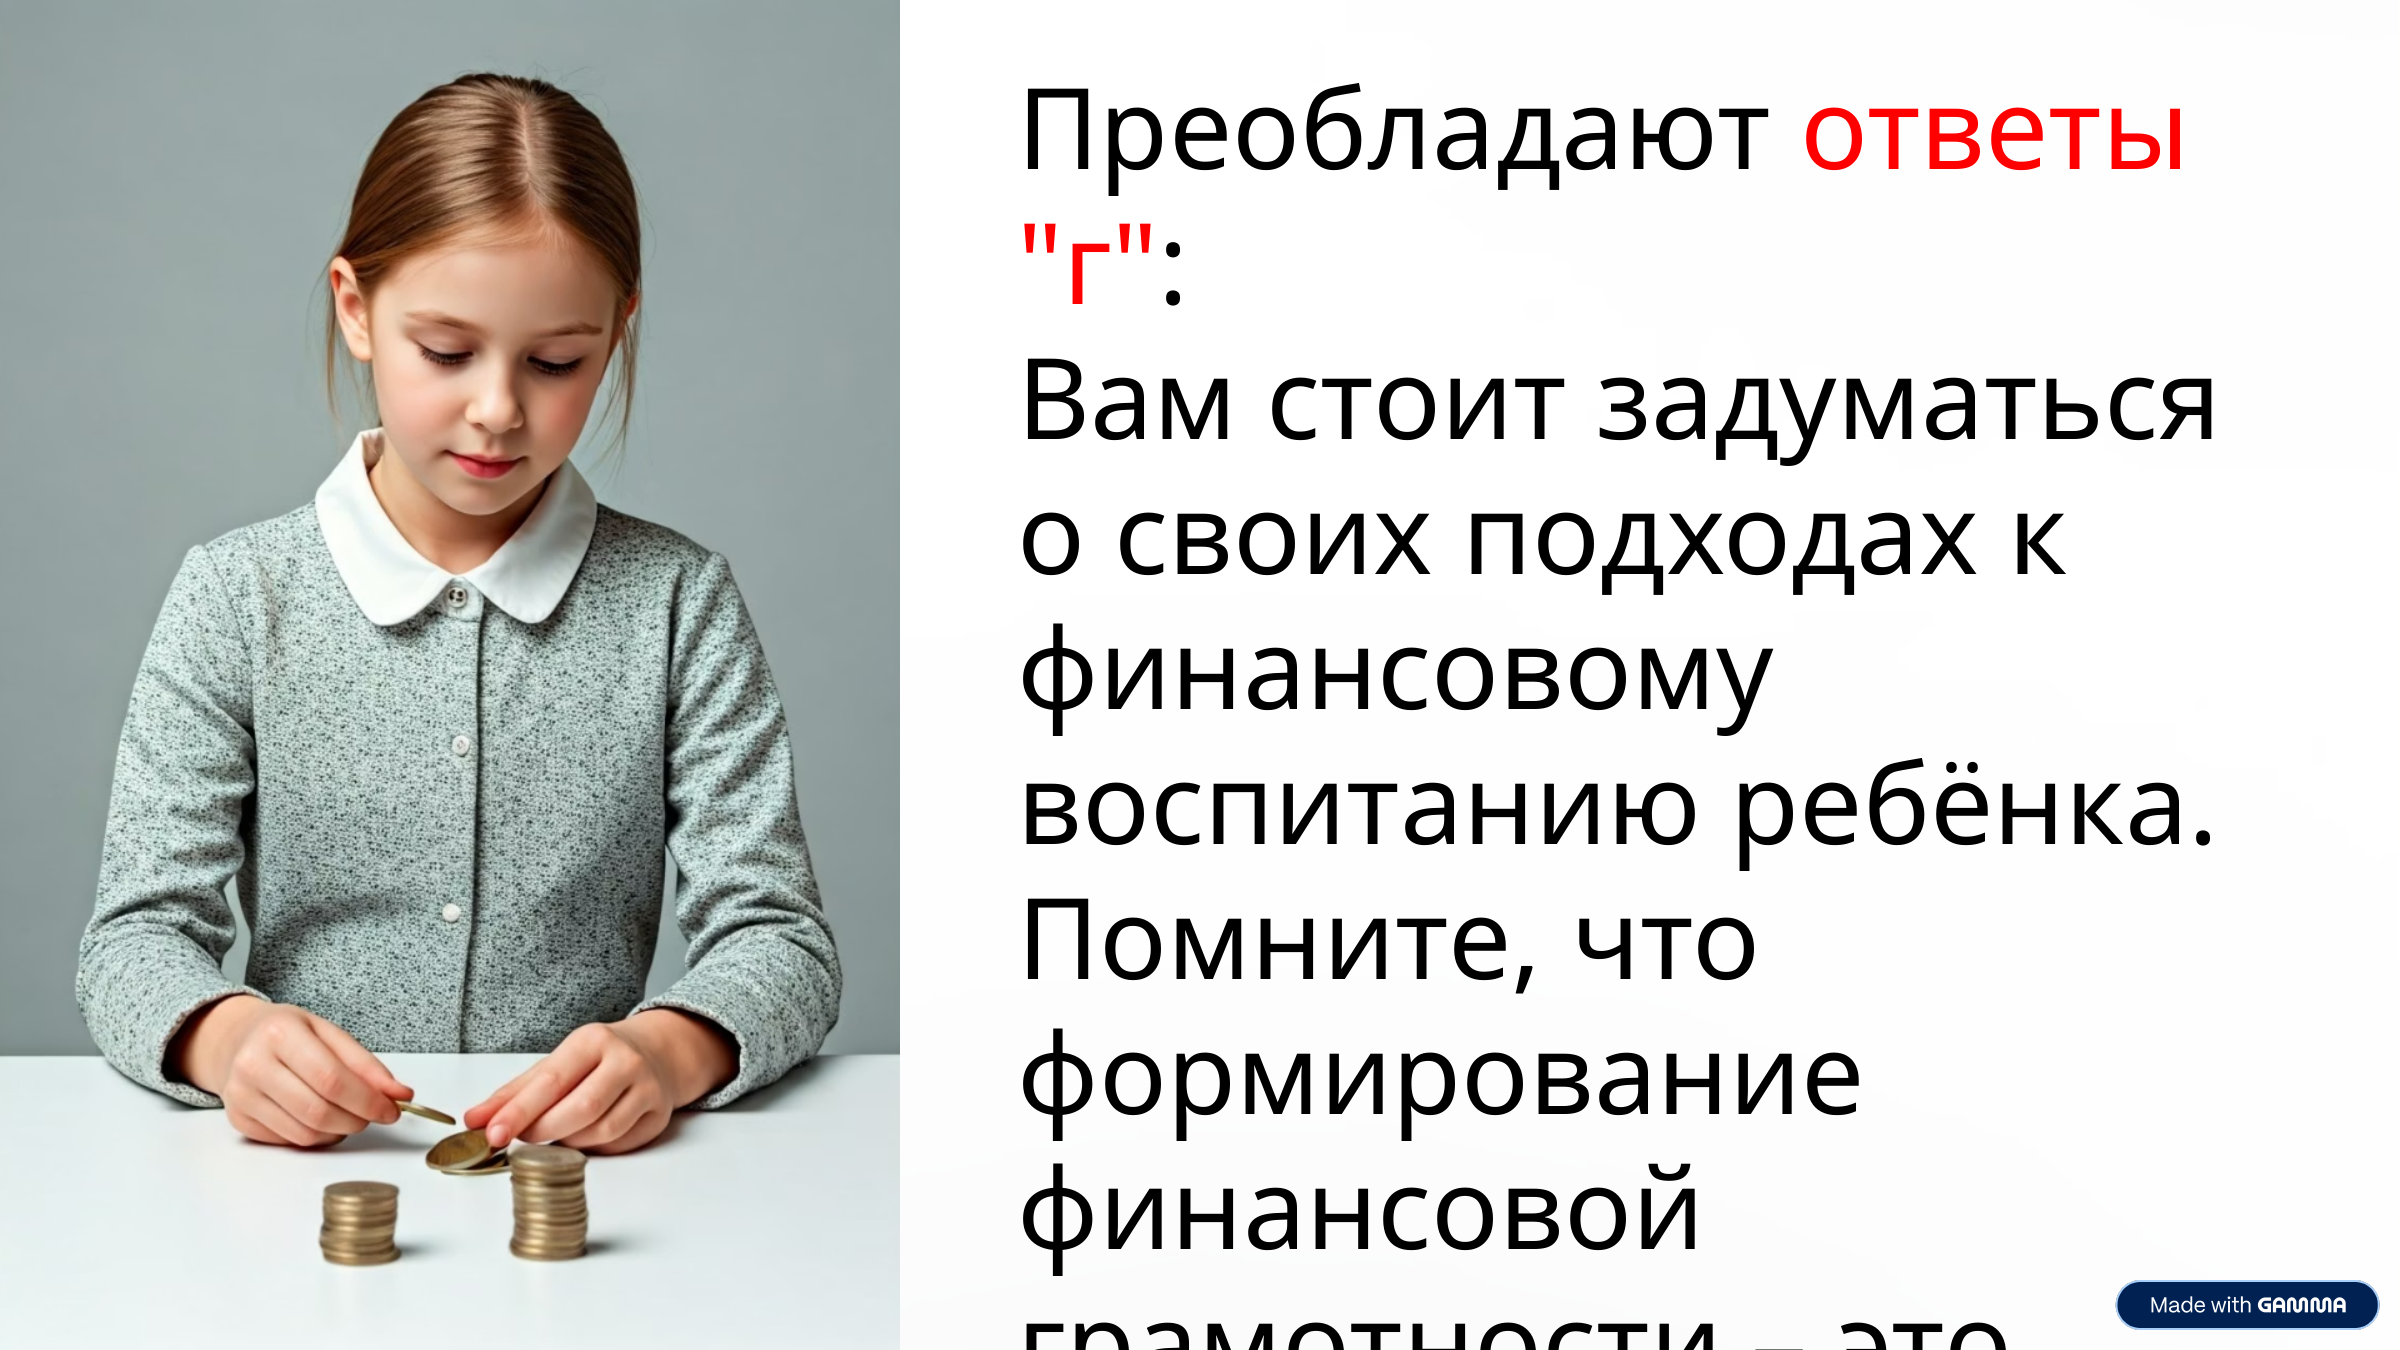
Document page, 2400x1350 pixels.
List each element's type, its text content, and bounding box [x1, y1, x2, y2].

picture [2329, 1271, 2389, 1339]
text_box Преобладают ответы "г": Вам стоит задуматься о своих подходах к финансовому воспитанию ребёнка. Помните, что формирование финансовой грамотности – это важная инвестиция в его будущее. [1002, 49, 2329, 1350]
picture [0, 0, 900, 1350]
